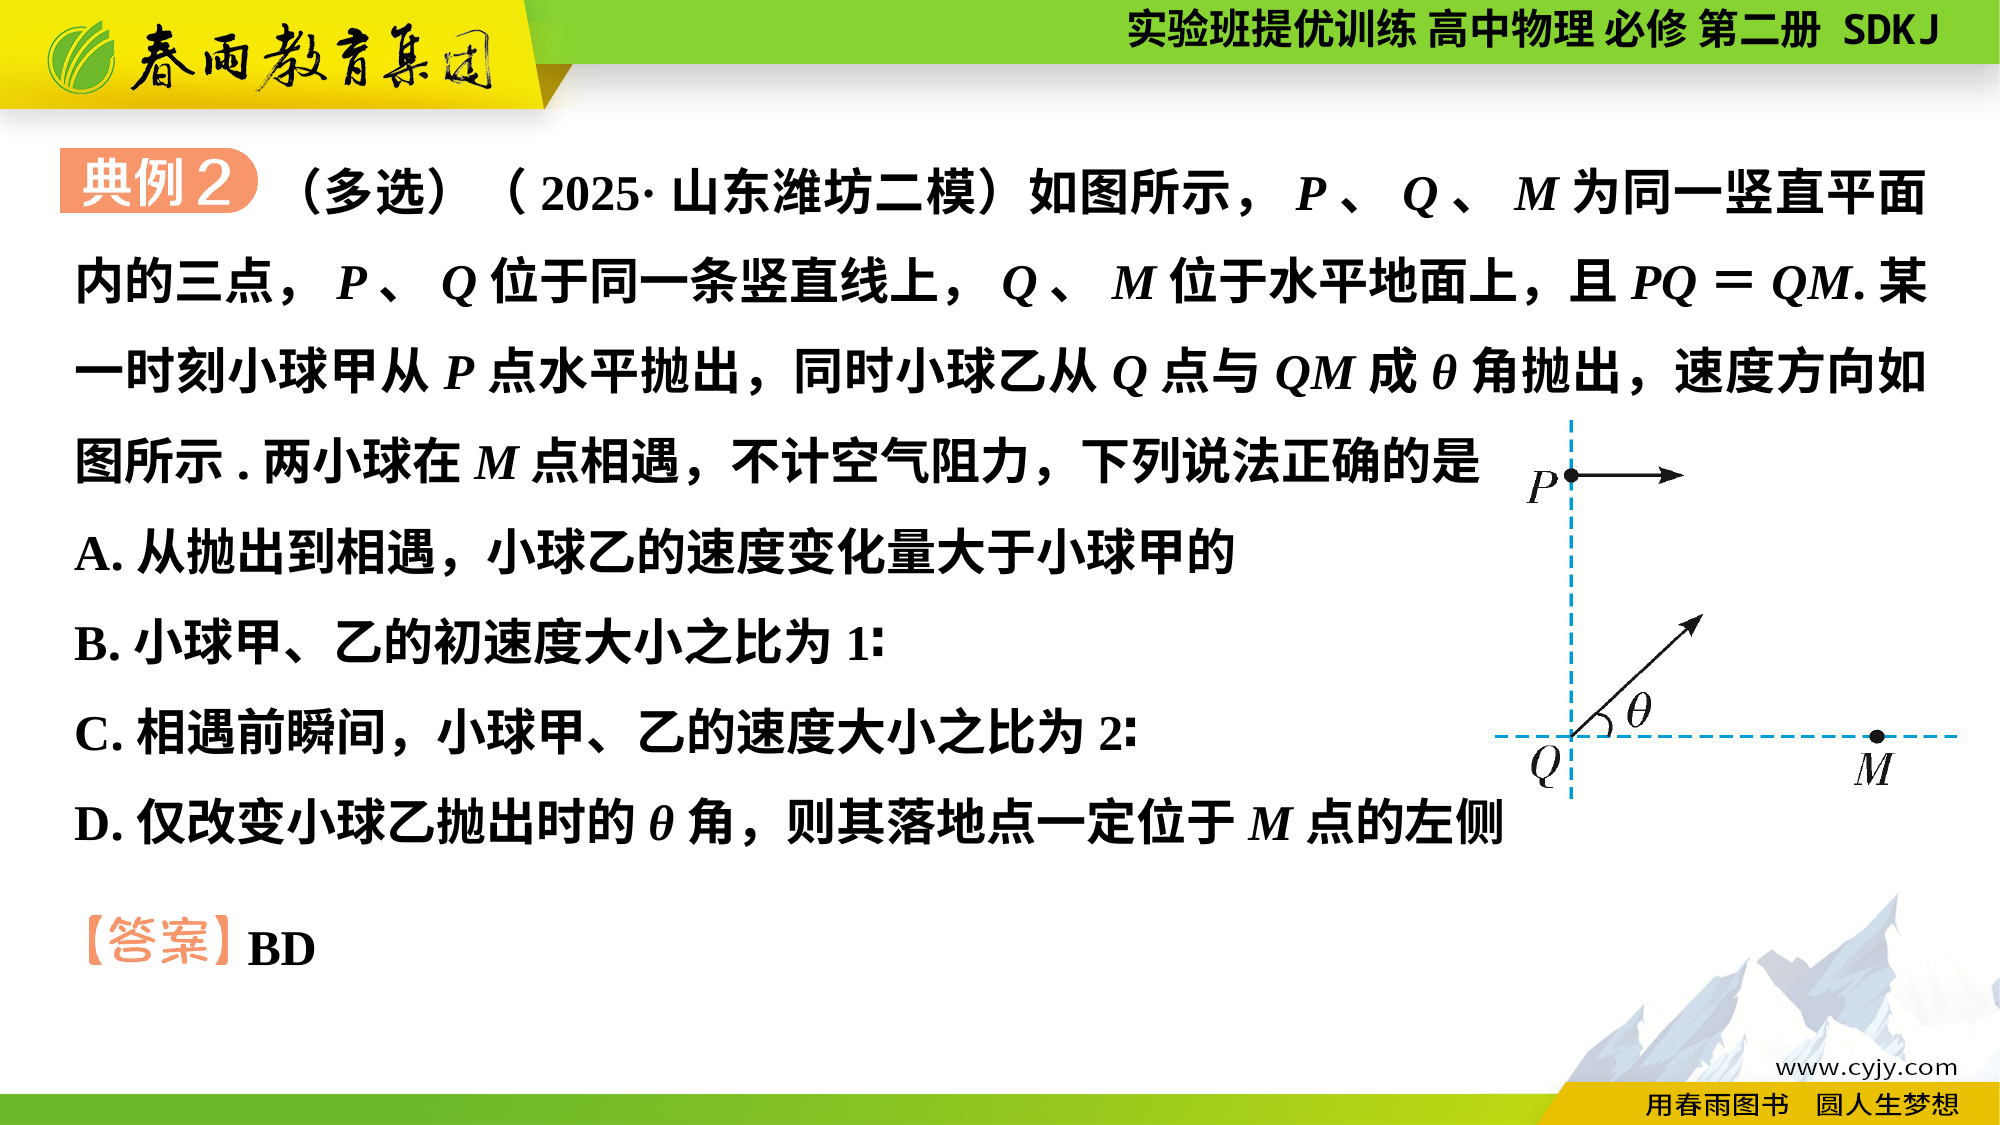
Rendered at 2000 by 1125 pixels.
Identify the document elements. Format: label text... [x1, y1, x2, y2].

text_box BD [232, 877, 332, 983]
picture [0, 0, 2000, 1125]
